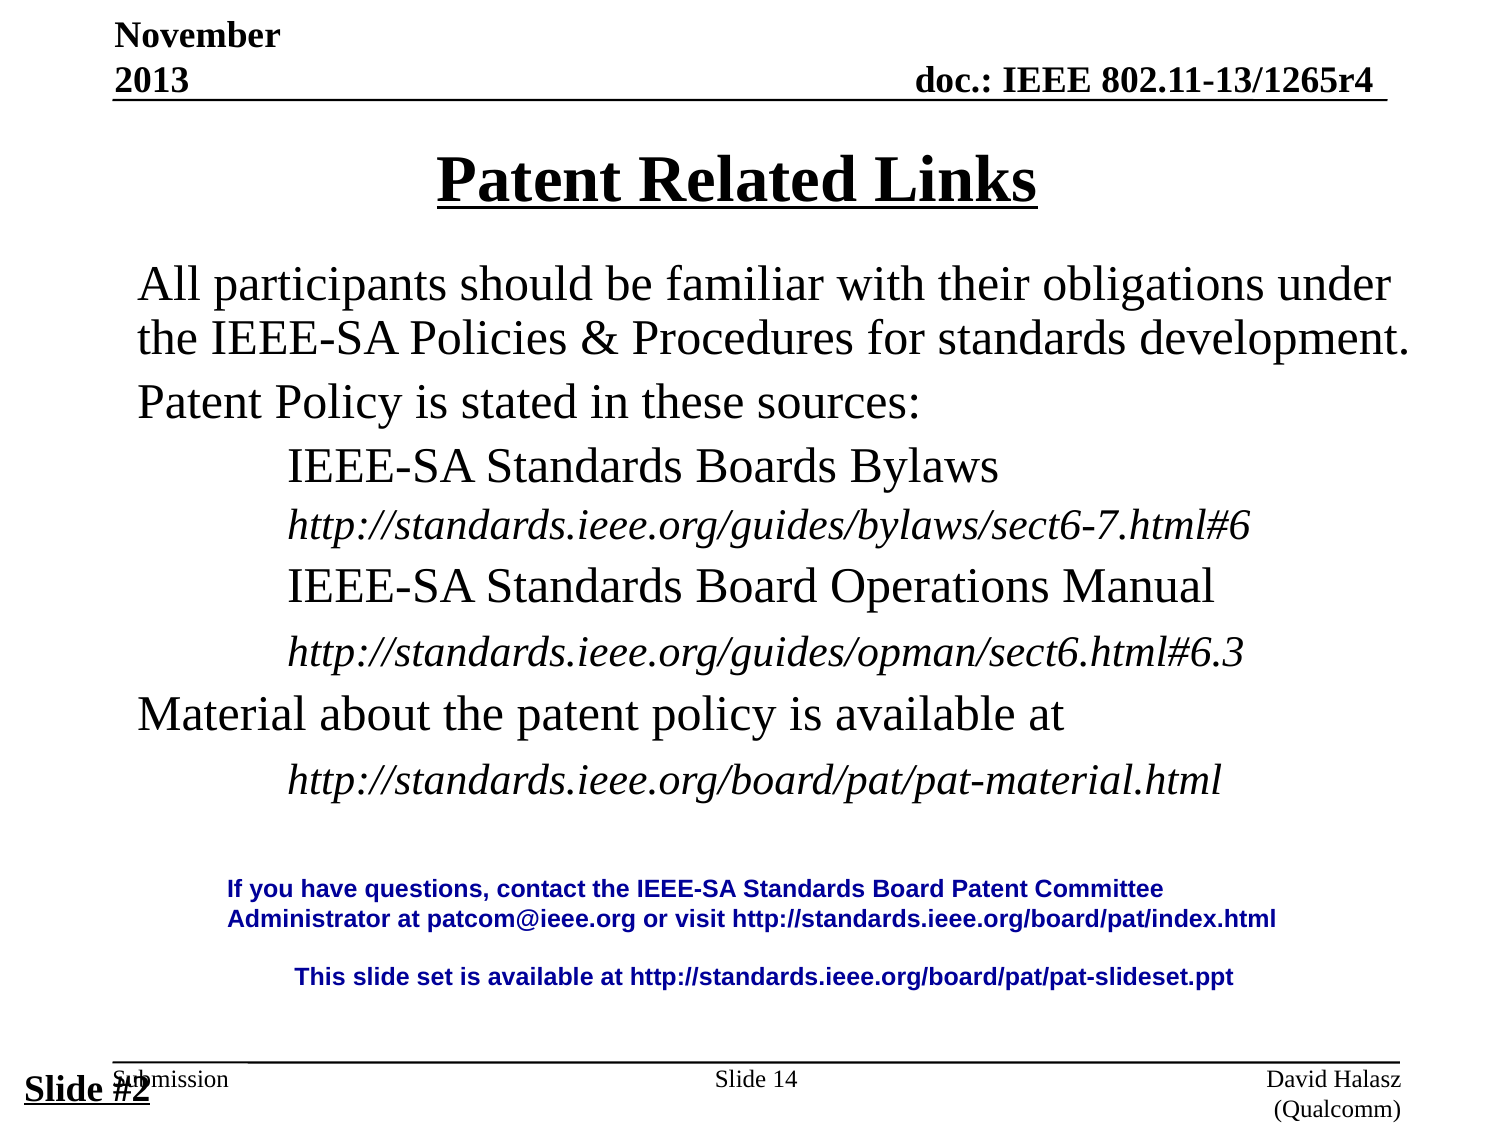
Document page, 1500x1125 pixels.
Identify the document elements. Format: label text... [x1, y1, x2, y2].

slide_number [114, 54, 333, 101]
slide_number Slide 14 [712, 1061, 800, 1093]
text_box If you have questions, contact the IEEE-SA Standards Board Patent Committee Administrator at patcom@ieee.org or visit http://standards.ieee.org/board/pat/index.html This slide set is available at http://standards.ieee.org/board/pat/pat-slideset.ppt [212, 865, 1325, 998]
text_box Slide #2 [9, 1056, 166, 1116]
title Patent Related Links [99, 112, 1376, 238]
list All participants should be familiar with their obligations under the IEEE-SA Policies & Procedures for standards development. Patent Policy is stated in these sources: IEEE-SA Standards Boards Bylaws http://standards.ieee.org/guides/bylaws/sect6-7.html#6 IEEE-SA Standards Board Operations Manual http://standards.ieee.org/guides/opman/sect6.html#6.3 Material about the patent policy is available at http://standards.ieee.org/board/pat/pat-material.html [0, 249, 1476, 826]
footer David Halasz (Qualcomm) [1264, 1061, 1402, 1093]
